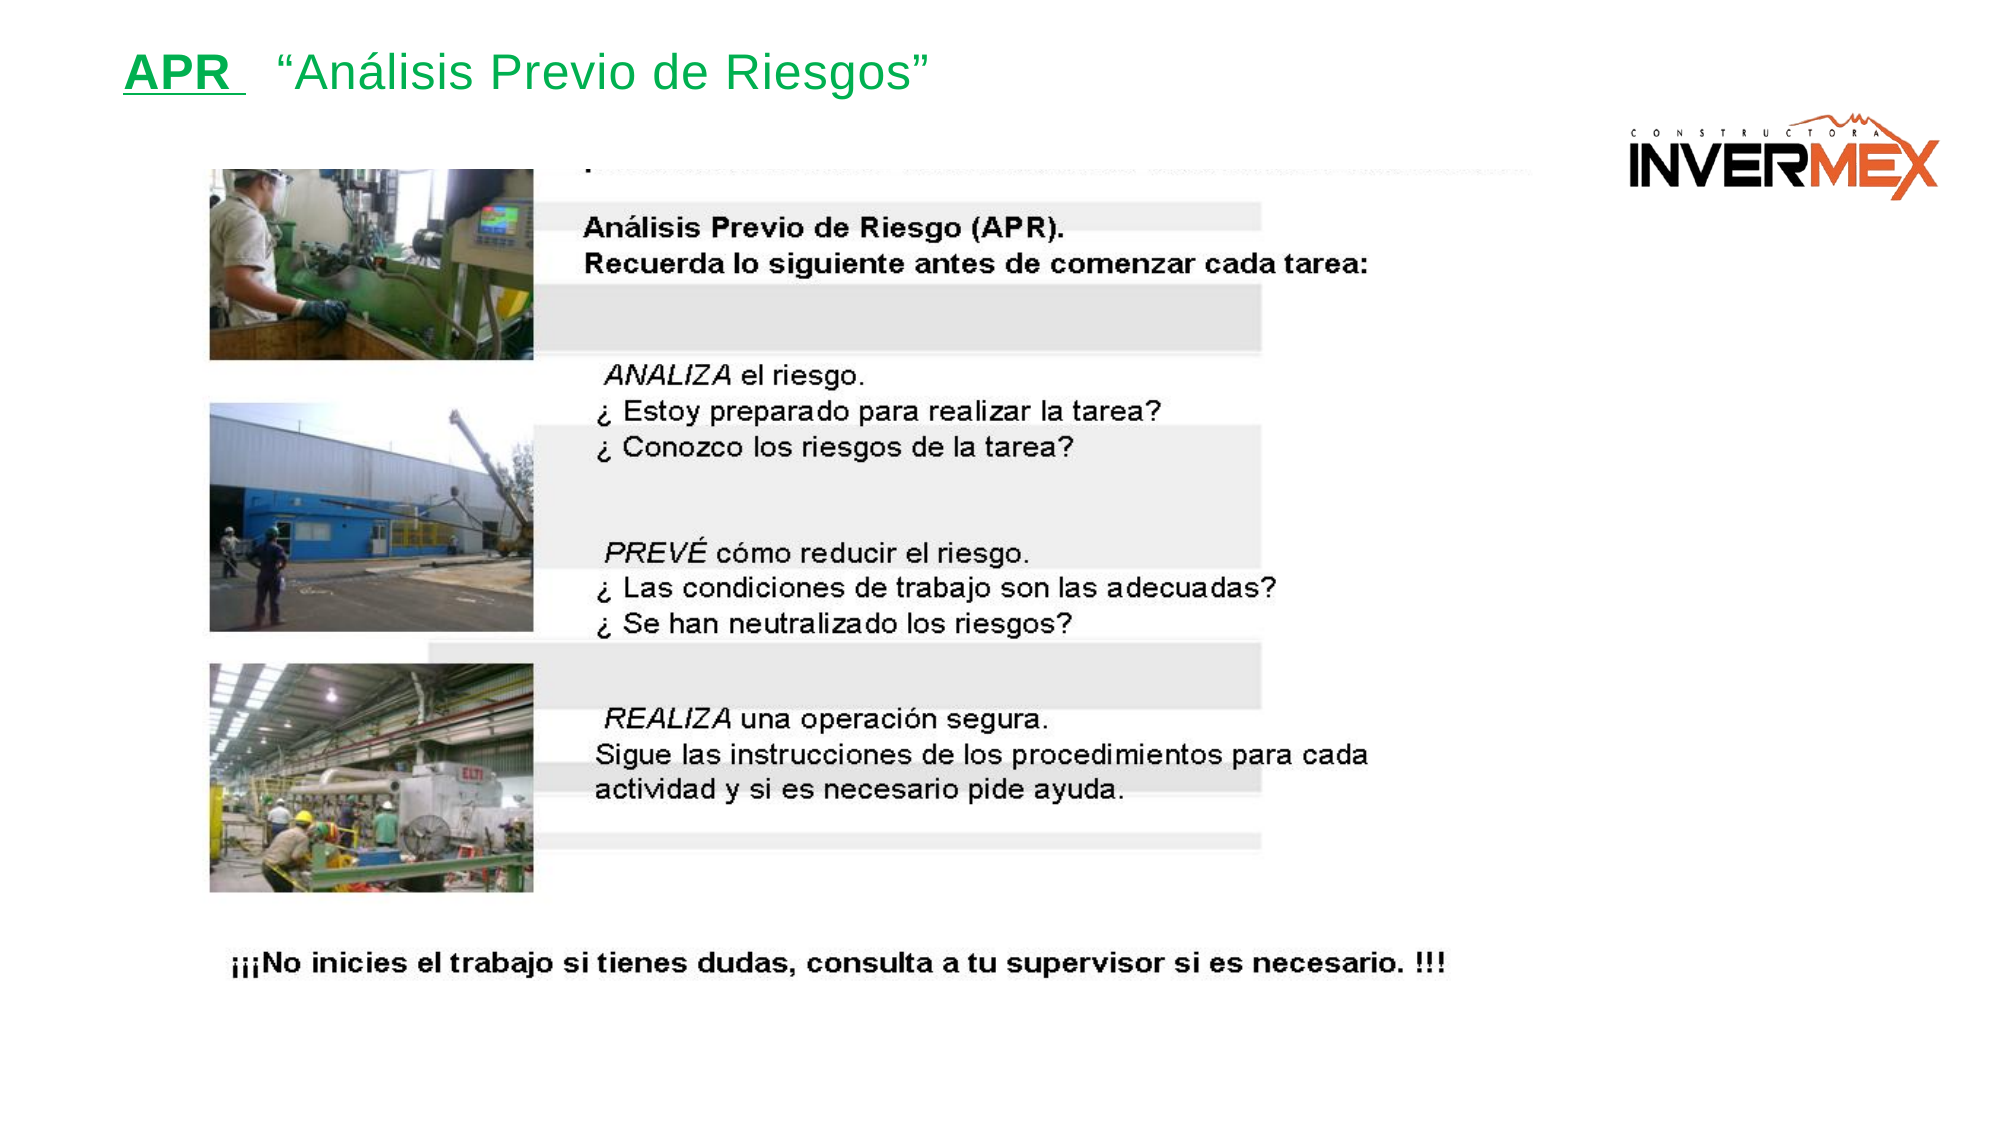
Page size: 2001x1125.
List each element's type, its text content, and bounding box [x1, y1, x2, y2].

text_box APR “Análisis Previo de Riesgos” [108, 32, 1144, 108]
picture [156, 169, 1556, 1014]
picture [1592, 77, 1964, 242]
